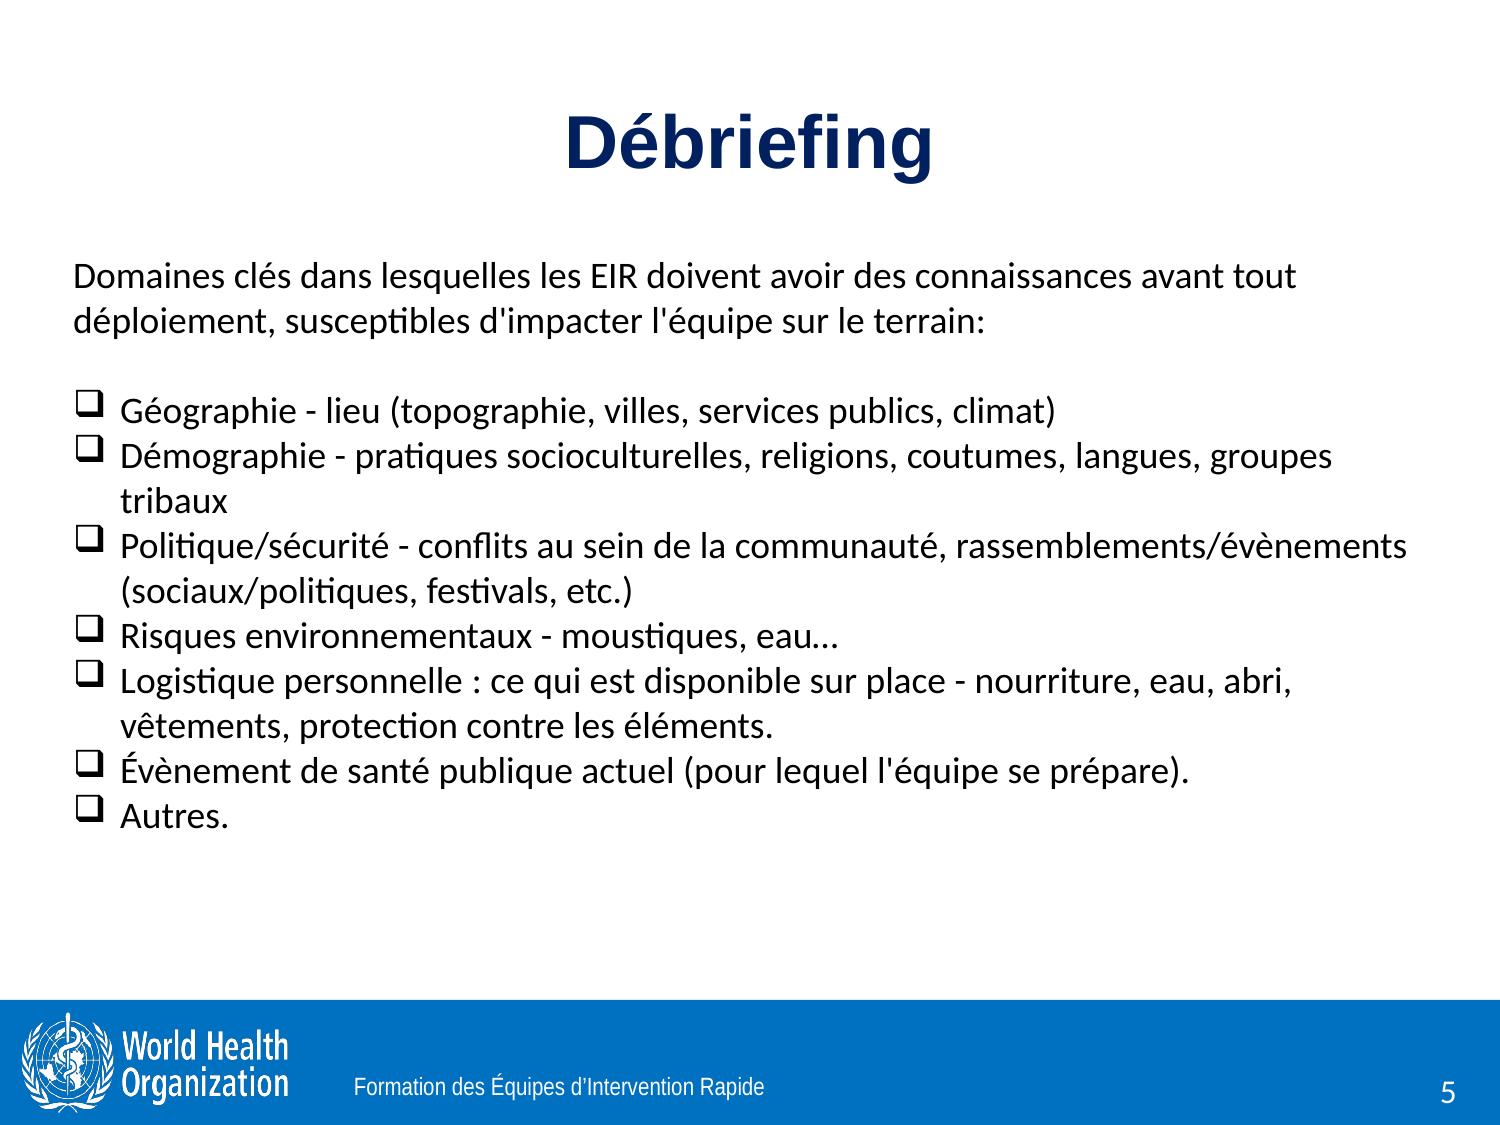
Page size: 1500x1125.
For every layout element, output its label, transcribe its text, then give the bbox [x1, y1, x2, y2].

text_box Domaines clés dans lesquelles les EIR doivent avoir des connaissances avant tout déploiement, susceptibles d'impacter l'équipe sur le terrain: Géographie - lieu (topographie, villes, services publics, climat) Démographie - pratiques socioculturelles, religions, coutumes, langues, groupes tribaux Politique/sécurité - conflits au sein de la communauté, rassemblements/évènements (sociaux/politiques, festivals, etc.) Risques environnementaux - moustiques, eau… Logistique personnelle : ce qui est disponible sur place - nourriture, eau, abri, vêtements, protection contre les éléments. Évènement de santé publique actuel (pour lequel l'équipe se prépare). Autres. [58, 243, 1465, 844]
picture [21, 1012, 288, 1113]
title Débriefing [75, 45, 1425, 233]
